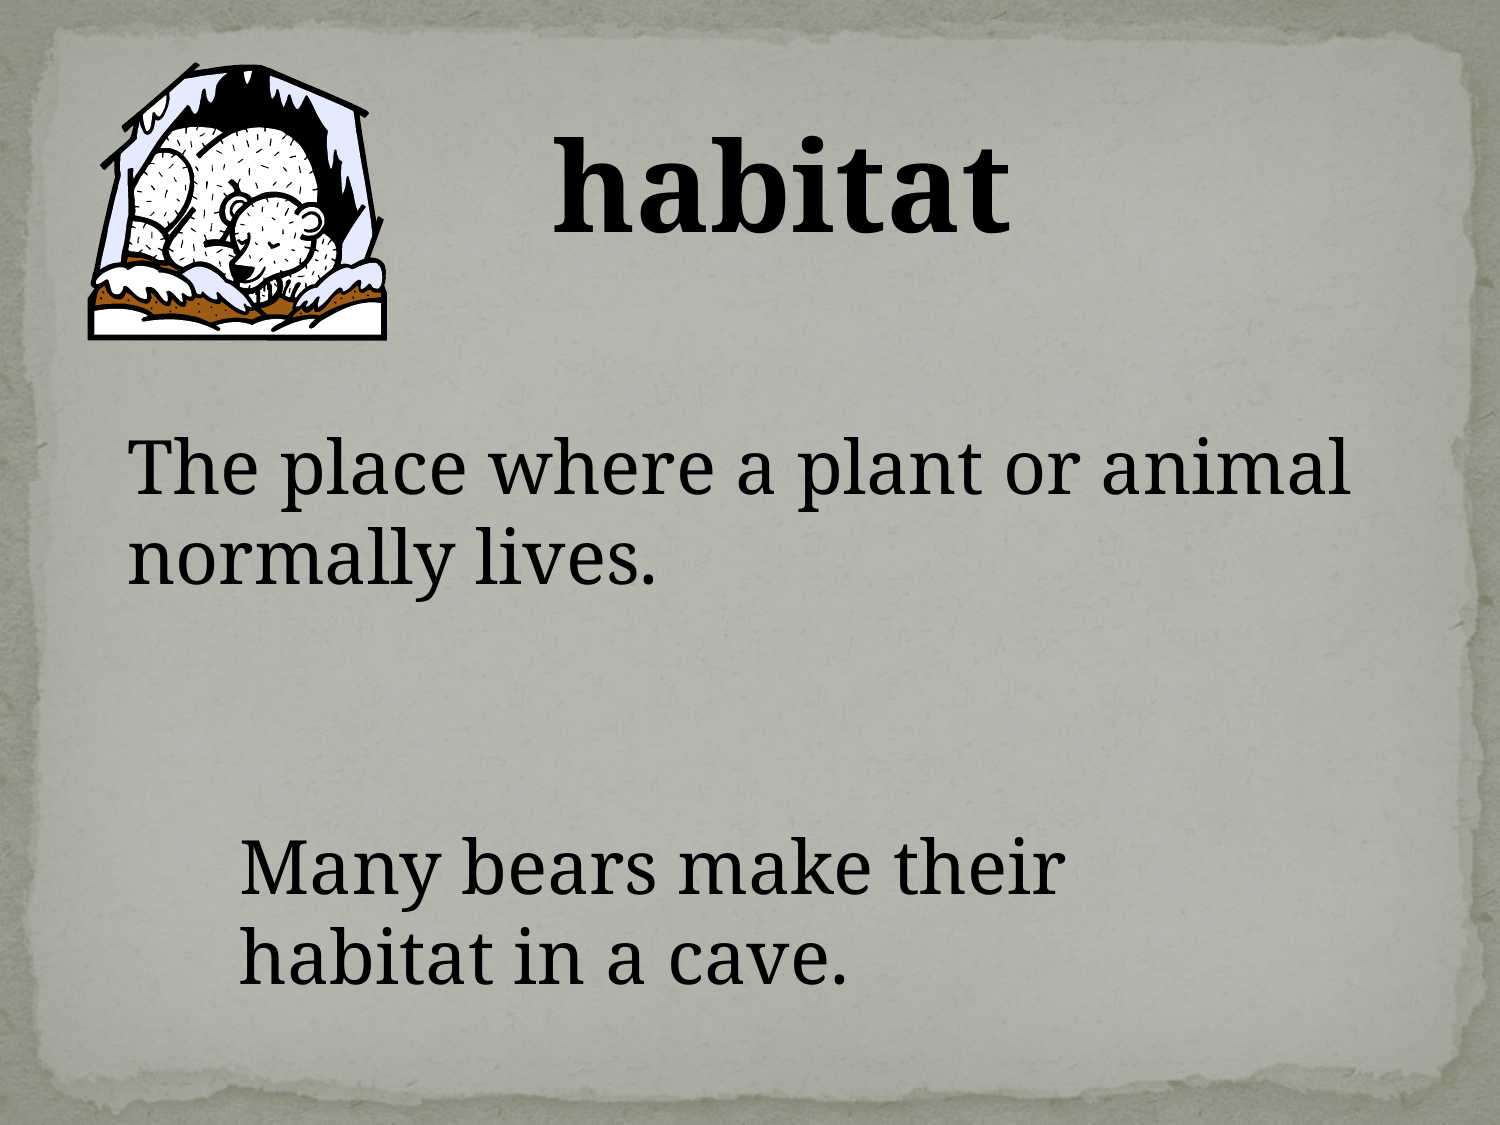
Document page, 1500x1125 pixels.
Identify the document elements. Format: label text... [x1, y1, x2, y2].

picture [87, 62, 387, 341]
text_box habitat [537, 99, 1163, 265]
text_box Many bears make their habitat in a cave. [225, 812, 1238, 1008]
text_box The place where a plant or animal normally lives. [112, 412, 1413, 608]
